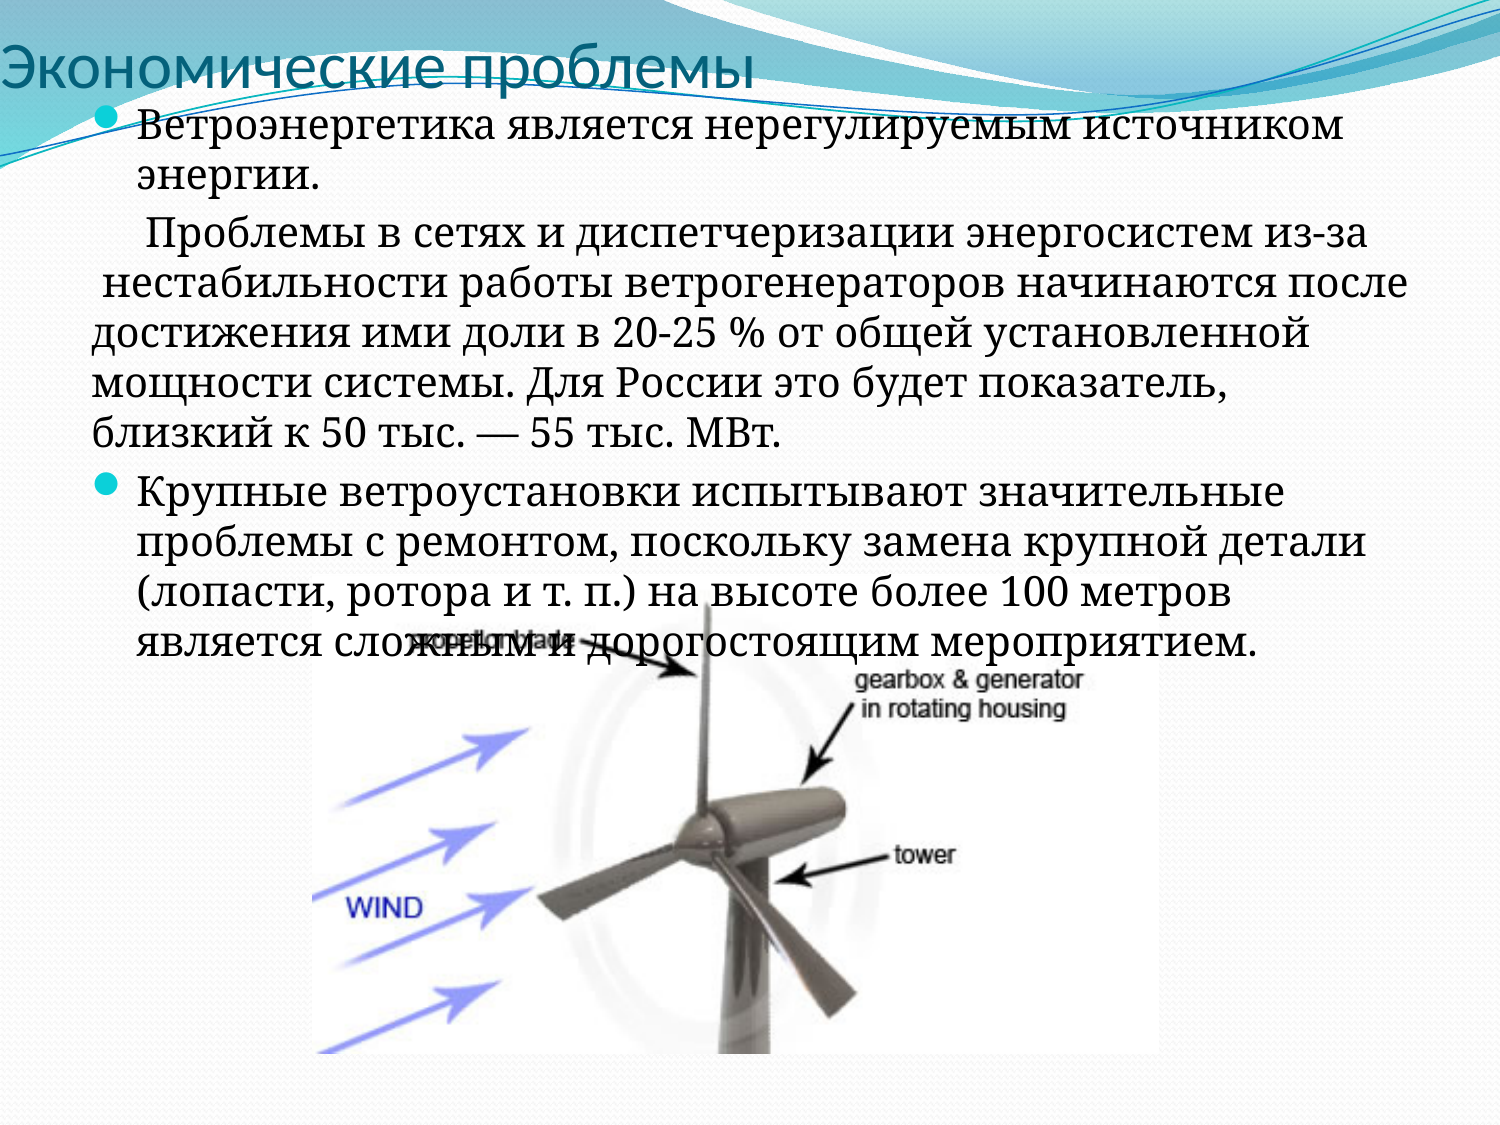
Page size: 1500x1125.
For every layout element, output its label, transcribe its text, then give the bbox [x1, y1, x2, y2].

list Ветроэнергетика является нерегулируемым источником энергии. Проблемы в сетях и диспетчеризации энергосистем из-за нестабильности работы ветрогенераторов начинаются после достижения ими доли в 20-25 % от общей установленной мощности системы. Для России это будет показатель, близкий к 50 тыс. — 55 тыс. МВт. Крупные ветроустановки испытывают значительные проблемы с ремонтом, поскольку замена крупной детали (лопасти, ротора и т. п.) на высоте более 100 метров является сложным и дорогостоящим мероприятием. [76, 90, 1427, 837]
picture [312, 573, 1159, 1054]
title Экономические проблемы [0, 3, 1022, 102]
